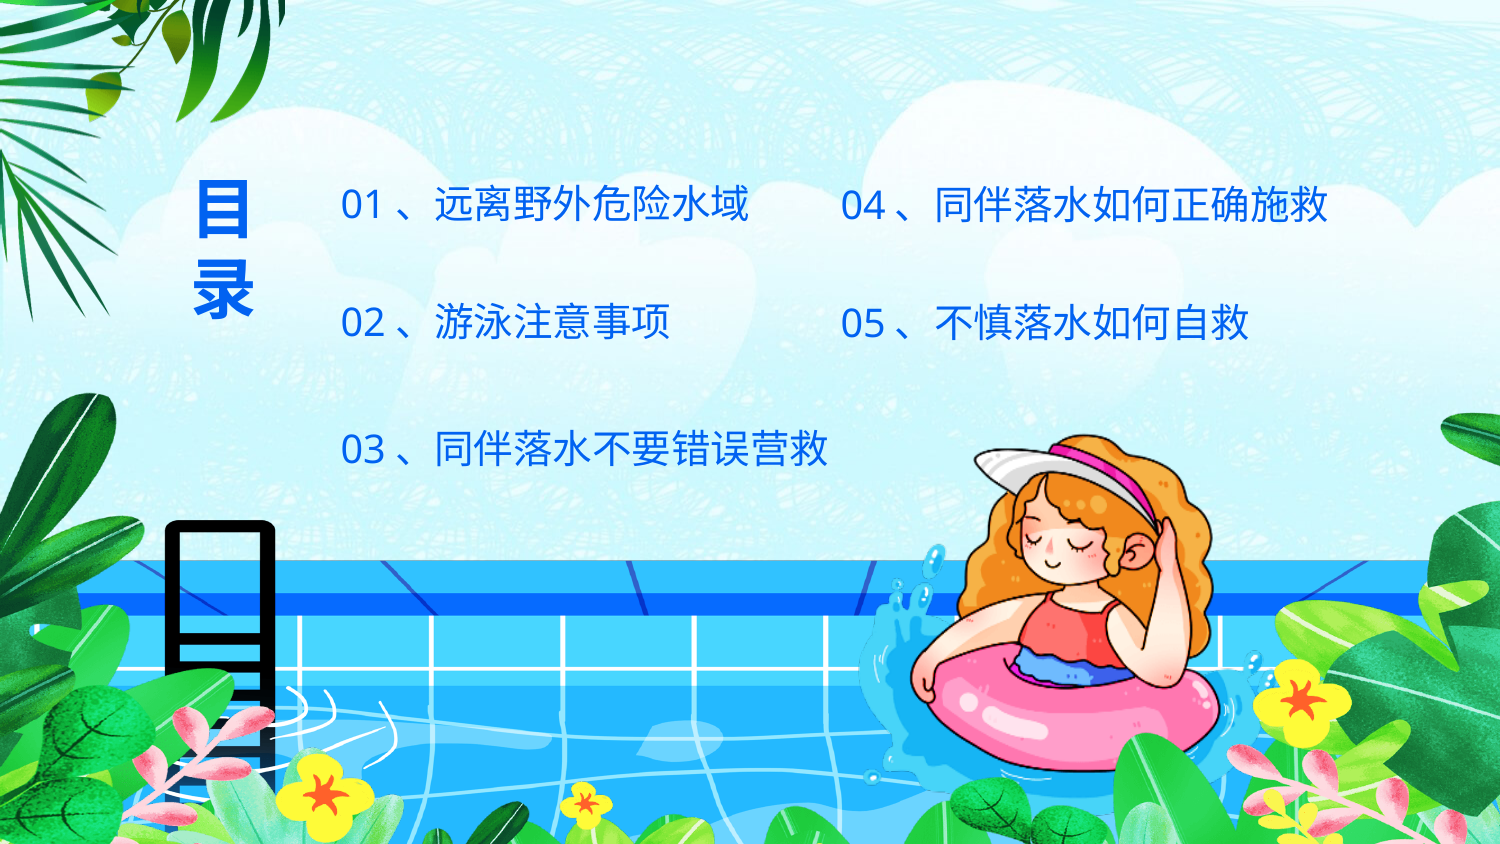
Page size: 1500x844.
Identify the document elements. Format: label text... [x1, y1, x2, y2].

text_box 05、不慎落水如何自救 [825, 290, 1413, 353]
text_box 02、游泳注意事项 [325, 289, 913, 352]
text_box 04、同伴落水如何正确施救 [825, 173, 1413, 236]
text_box 01、远离野外危险水域 [325, 171, 913, 234]
picture [0, 0, 1500, 844]
